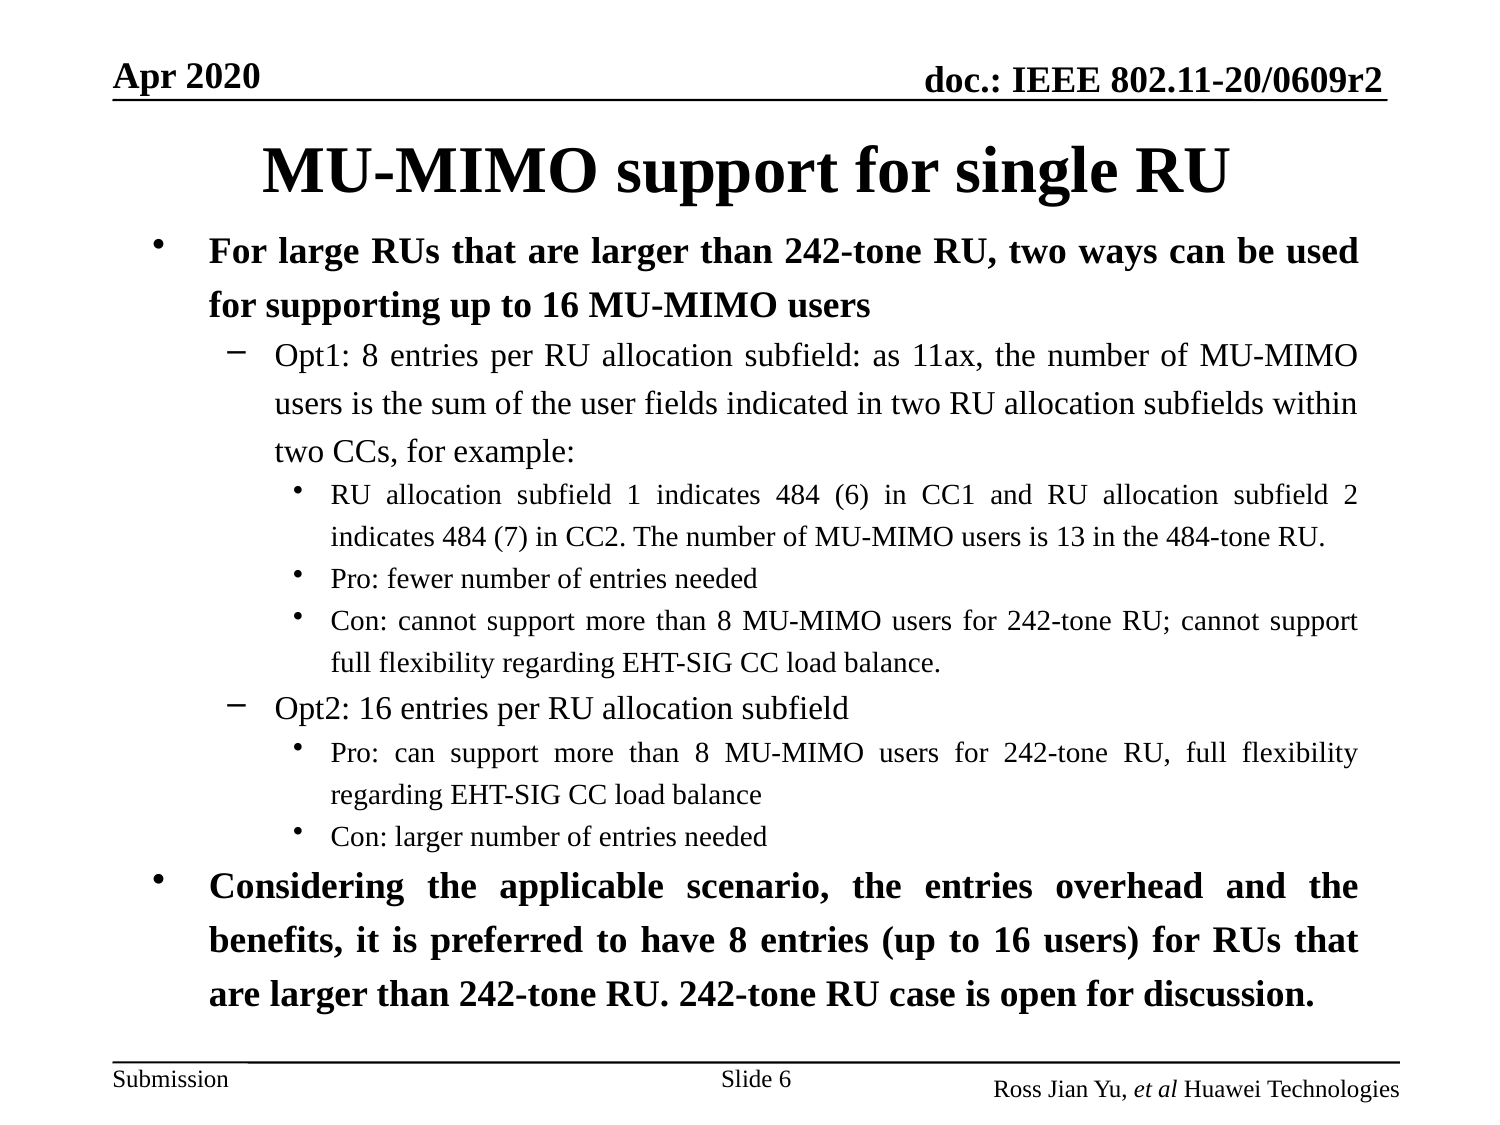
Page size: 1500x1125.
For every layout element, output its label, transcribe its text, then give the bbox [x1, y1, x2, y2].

title MU-MIMO support for single RU [99, 121, 1413, 210]
slide_number Slide 6 [712, 1061, 800, 1093]
list For large RUs that are larger than 242-tone RU, two ways can be used for supporting up to 16 MU-MIMO users Opt1: 8 entries per RU allocation subfield: as 11ax, the number of MU-MIMO users is the sum of the user fields indicated in two RU allocation subfields within two CCs, for example: RU allocation subfield 1 indicates 484 (6) in CC1 and RU allocation subfield 2 indicates 484 (7) in CC2. The number of MU-MIMO users is 13 in the 484-tone RU. Pro: fewer number of entries needed Con: cannot support more than 8 MU-MIMO users for 242-tone RU; cannot support full flexibility regarding EHT-SIG CC load balance. Opt2: 16 entries per RU allocation subfield Pro: can support more than 8 MU-MIMO users for 242-tone RU, full flexibility regarding EHT-SIG CC load balance Con: larger number of entries needed Considering the applicable scenario, the entries overhead and the benefits, it is preferred to have 8 entries (up to 16 users) for RUs that are larger than 242-tone RU. 242-tone RU case is open for discussion. [137, 210, 1376, 1026]
